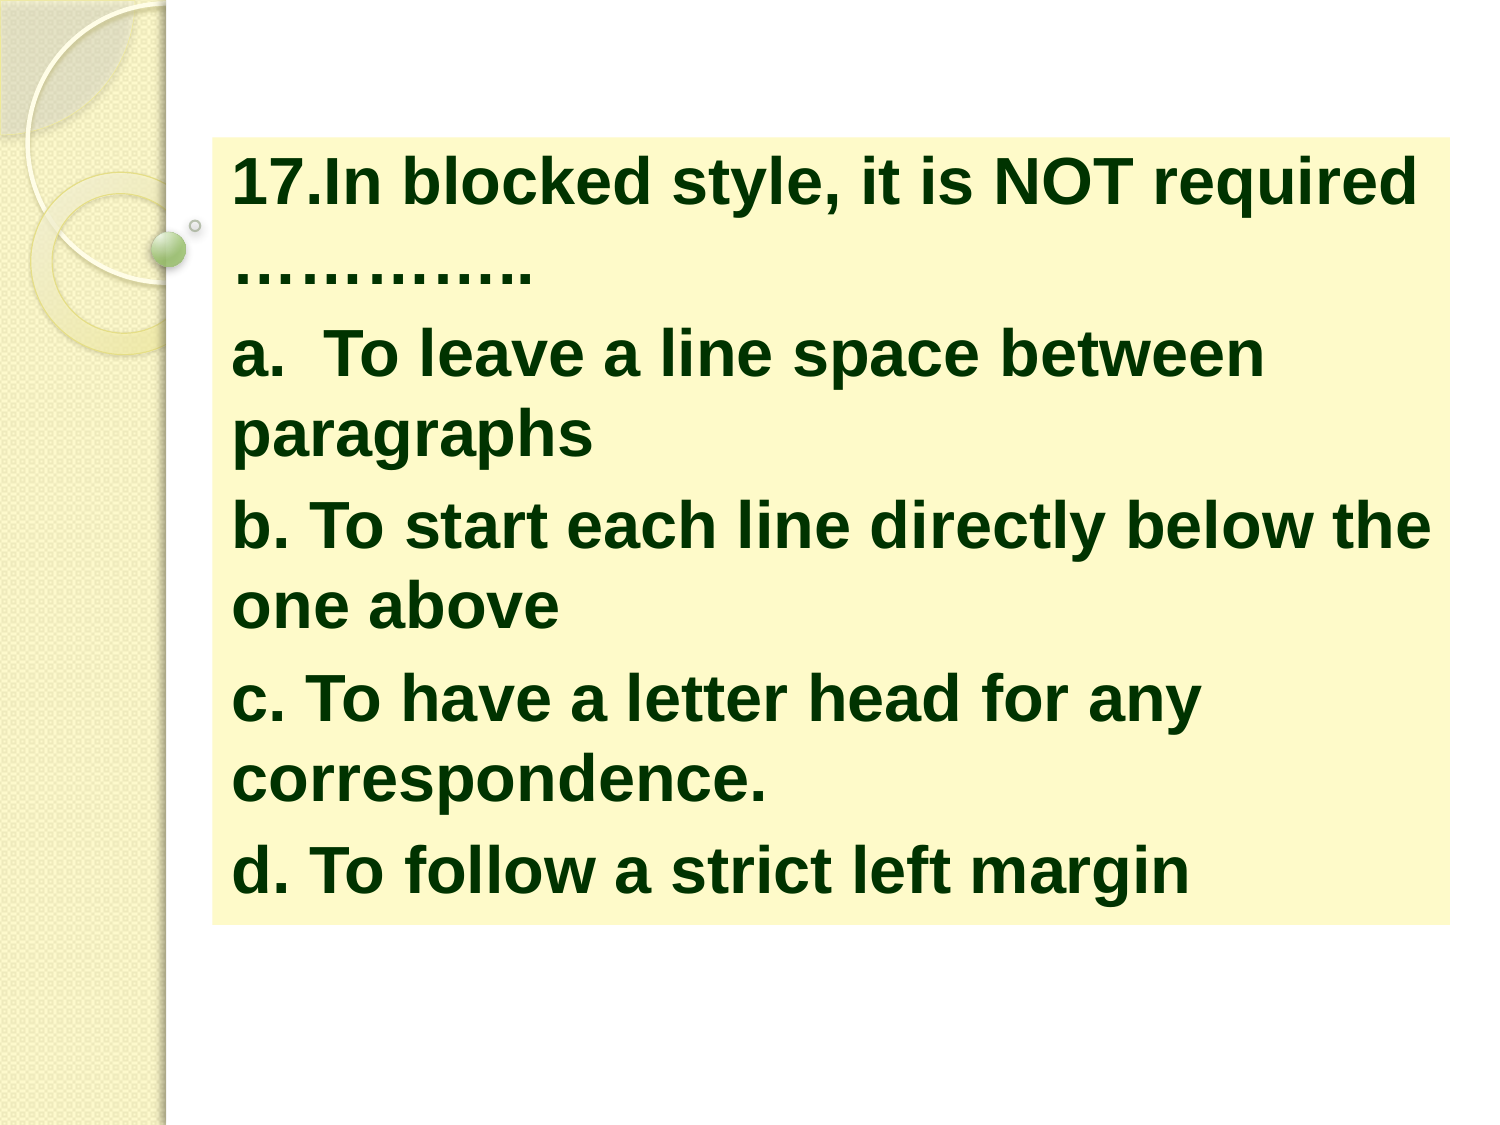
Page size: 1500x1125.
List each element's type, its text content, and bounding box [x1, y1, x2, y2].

subtitle 17.In blocked style, it is NOT required ………….. a. To leave a line space between paragraphs b. To start each line directly below the one above c. To have a letter head for any correspondence. d. To follow a strict left margin [212, 137, 1450, 925]
